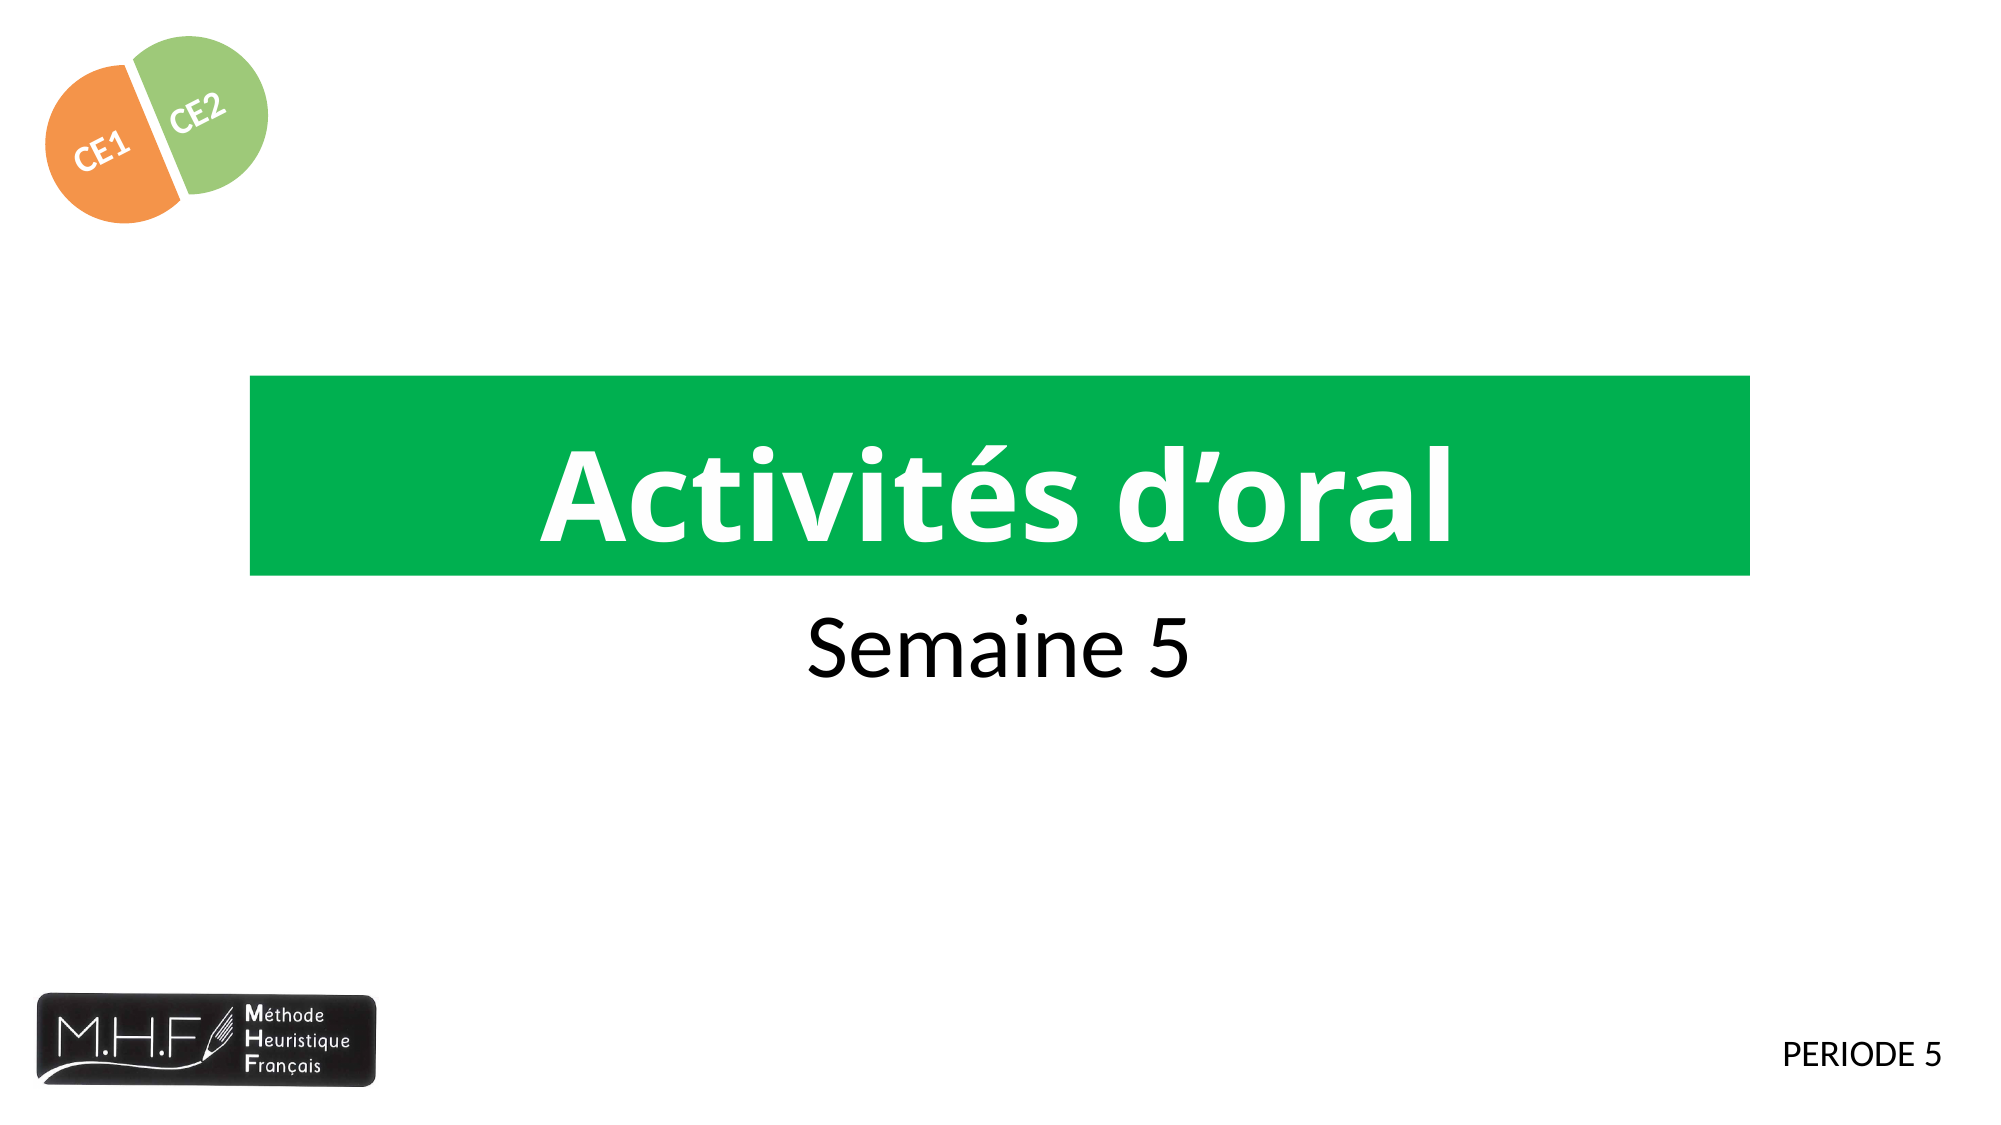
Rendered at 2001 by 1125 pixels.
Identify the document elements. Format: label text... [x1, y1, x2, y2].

text_box PERIODE 5 [1362, 1021, 1967, 1082]
title Activités d’oral [249, 375, 1750, 576]
subtitle Semaine 5 [249, 590, 1750, 863]
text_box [45, 35, 269, 224]
picture [33, 990, 379, 1089]
